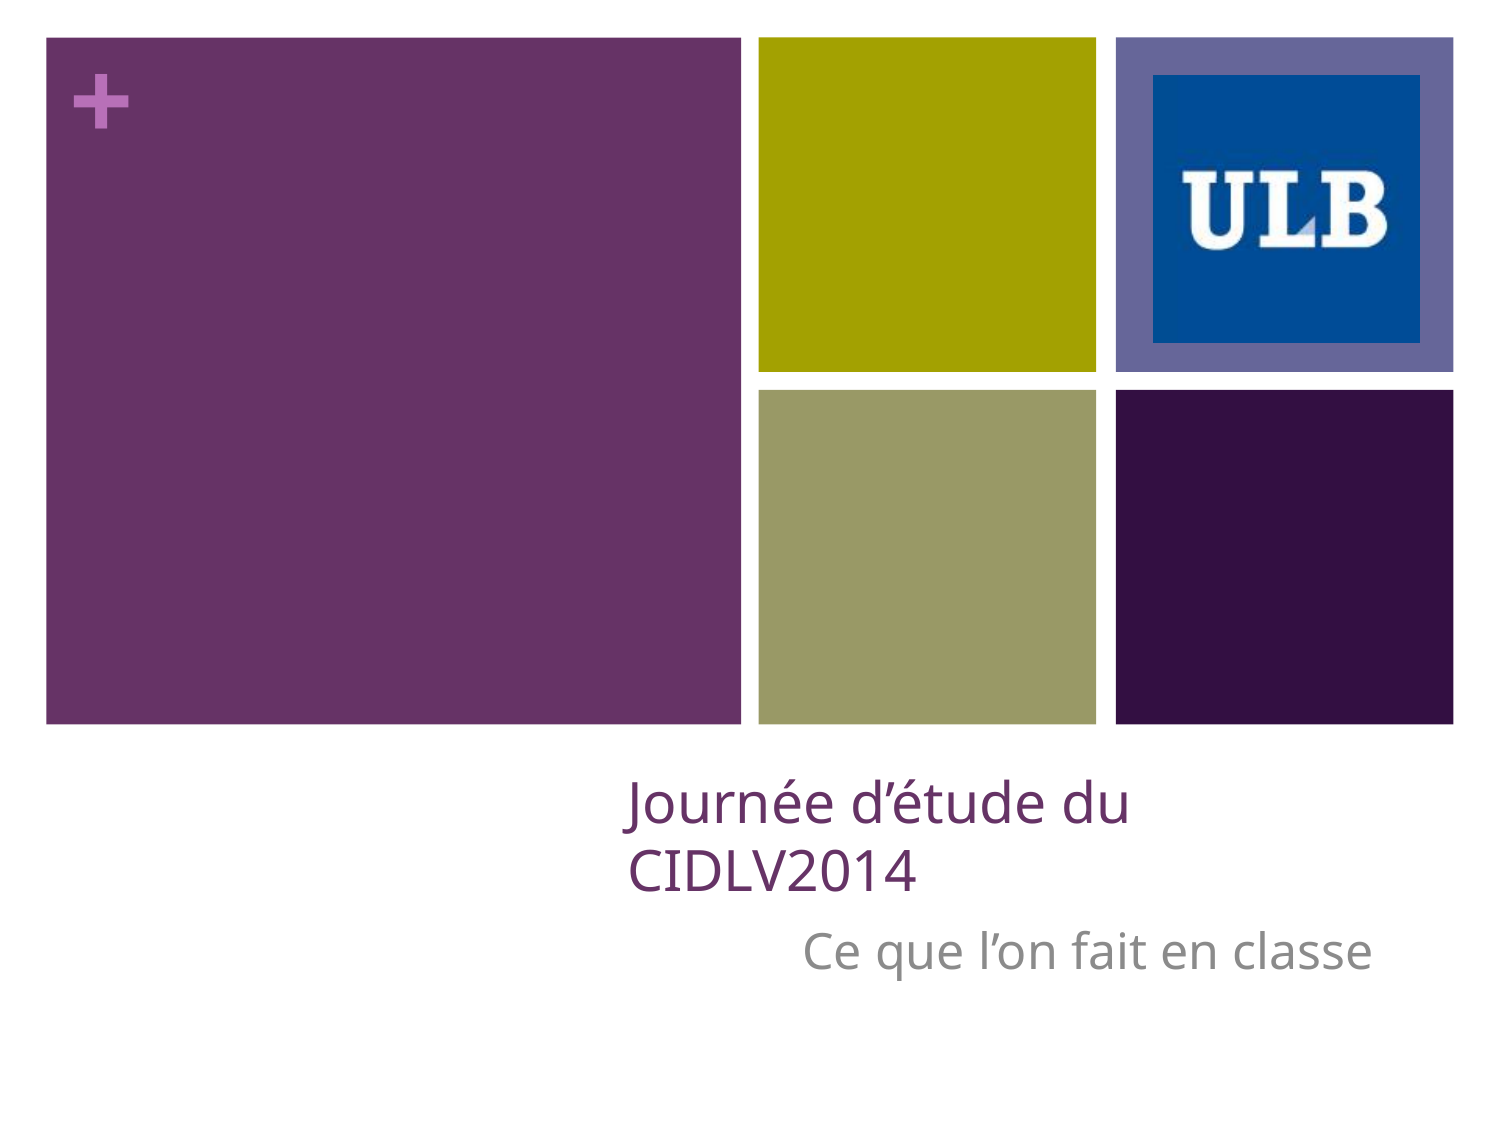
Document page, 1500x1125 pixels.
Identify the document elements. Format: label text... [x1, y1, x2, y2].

subtitle Ce que l’on fait en classe [787, 912, 1450, 1036]
picture [1152, 75, 1421, 343]
title Journée d’étude du CIDLV2014 [611, 758, 1450, 912]
